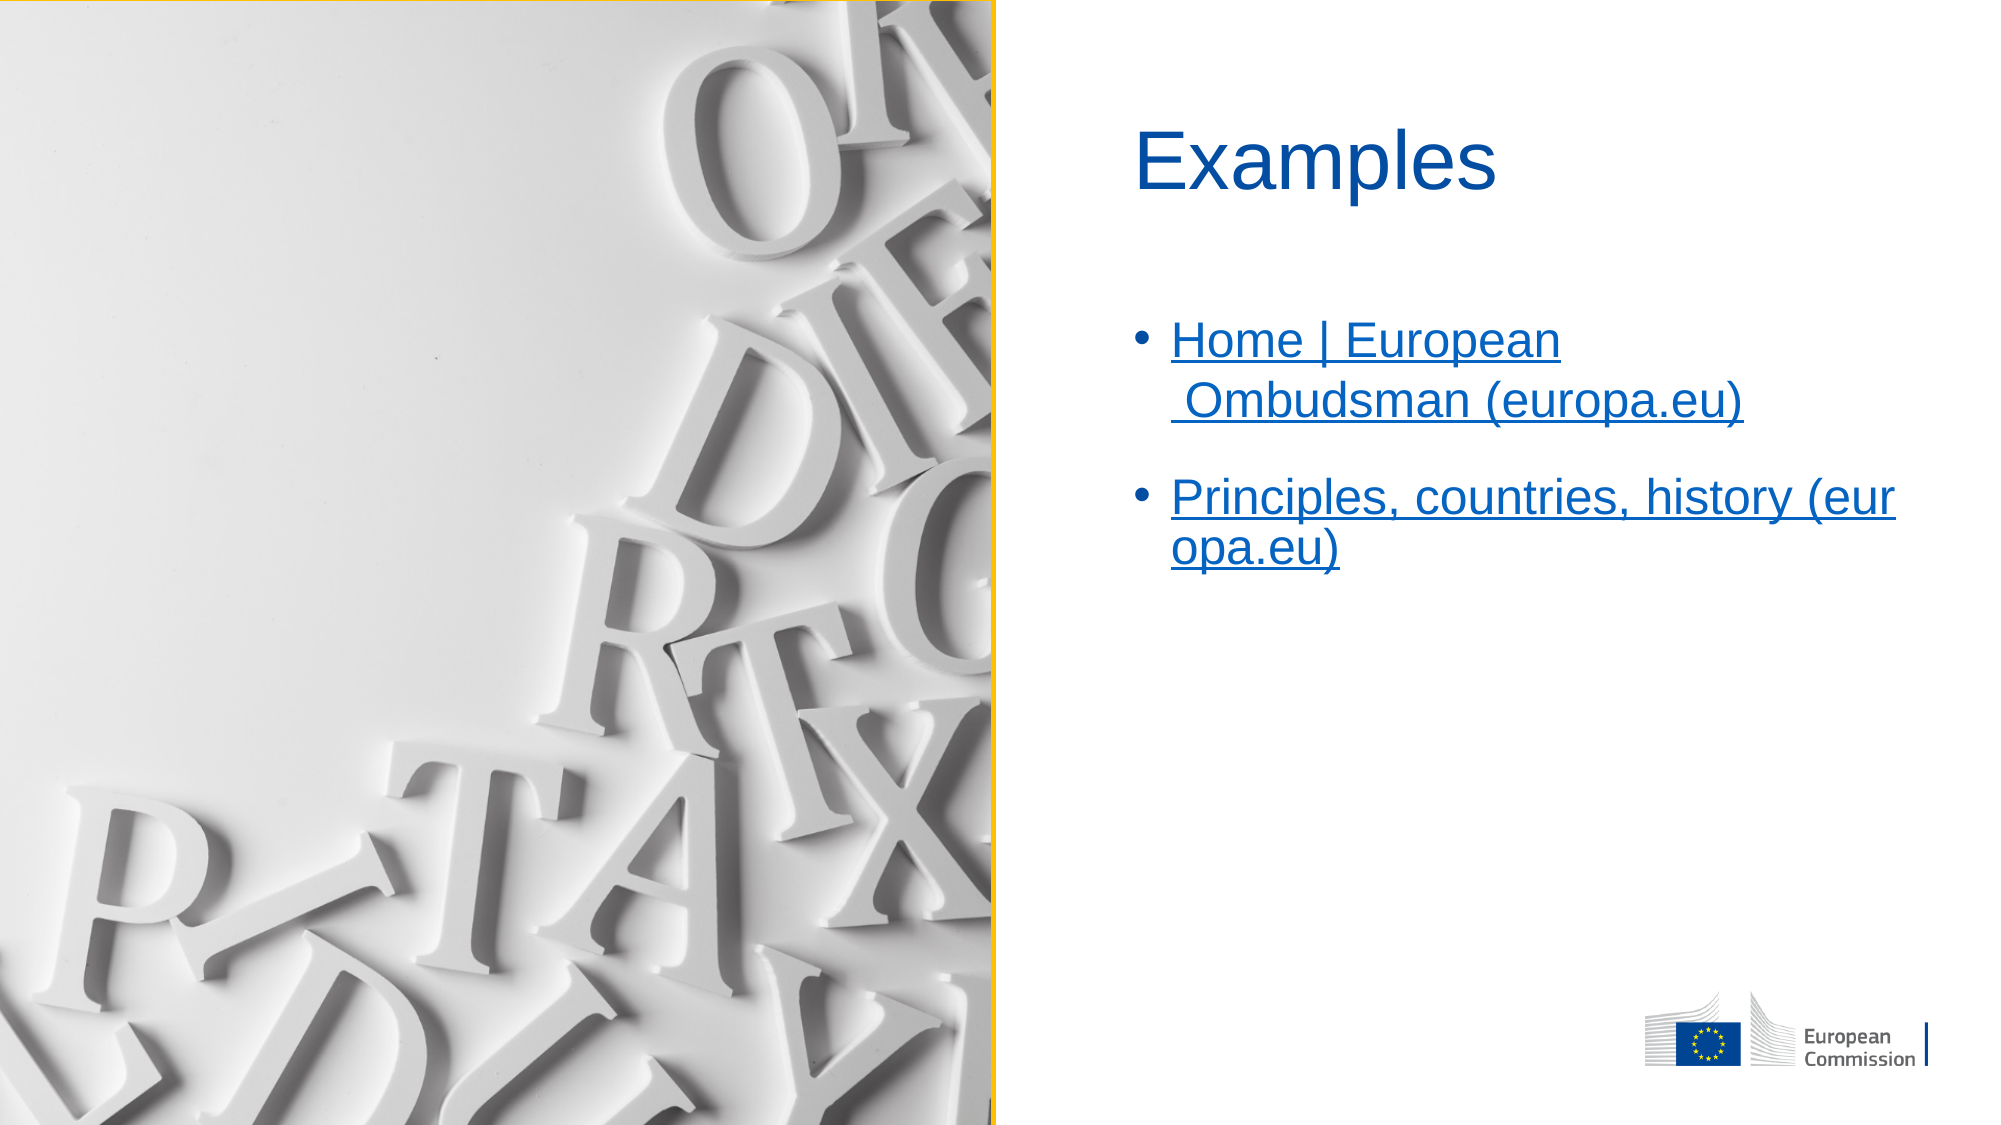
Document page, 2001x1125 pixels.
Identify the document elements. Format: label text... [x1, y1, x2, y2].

picture [0, 0, 992, 1125]
list Home | European Ombudsman (europa.eu) Principles, countries, history (europa.eu) [1118, 299, 1927, 918]
title Examples [1118, 79, 1885, 208]
picture [1645, 991, 1928, 1066]
